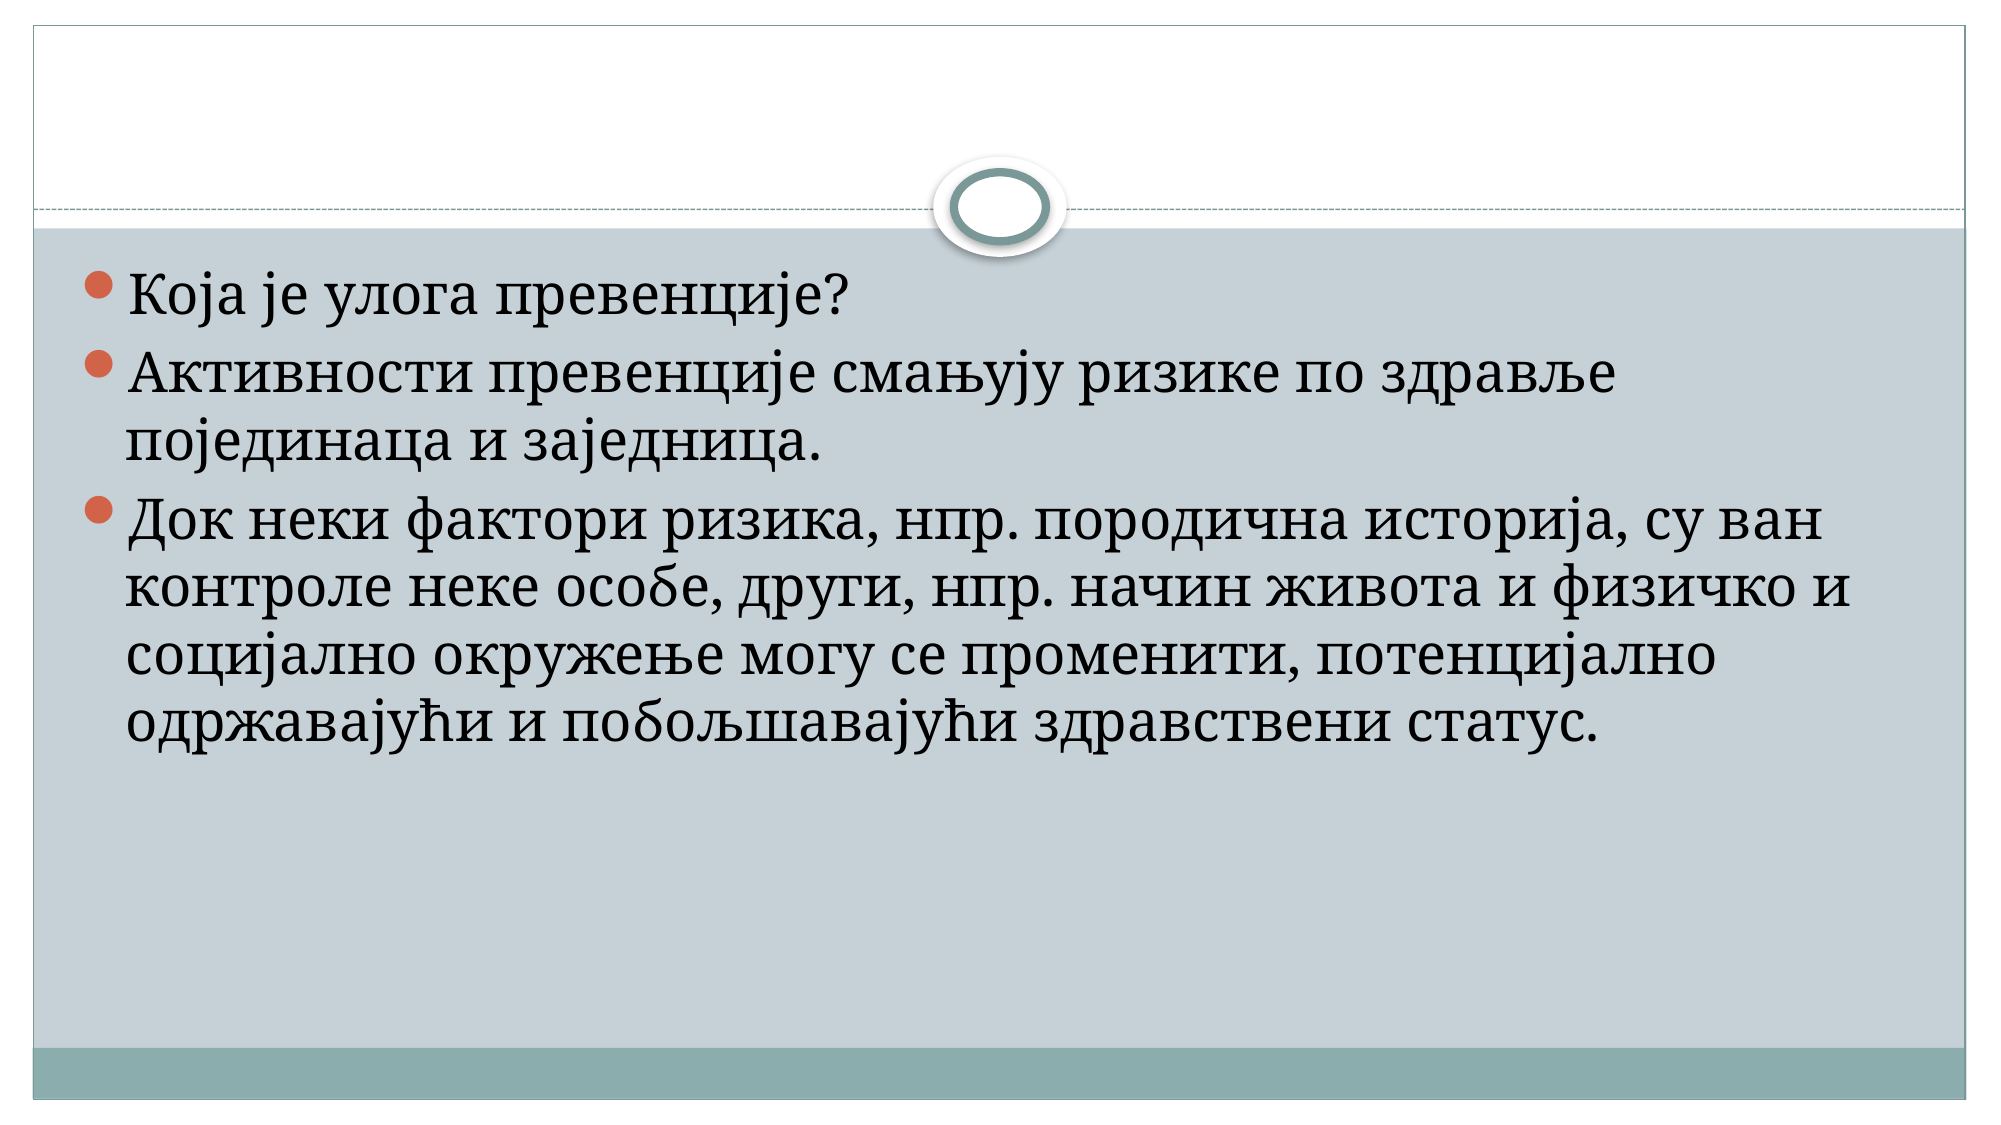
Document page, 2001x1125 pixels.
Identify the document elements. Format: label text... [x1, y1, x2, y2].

list Која је улога превенције? Активности превенције смањују ризике по здравље појединаца и заједница. Док неки фактори ризика, нпр. породична историја, су ван контроле неке особе, други, нпр. начин живота и физичко и социјално окружење могу се променити, потенцијално одржавајући и побољшавајући здравствени статус. [66, 250, 1926, 1001]
